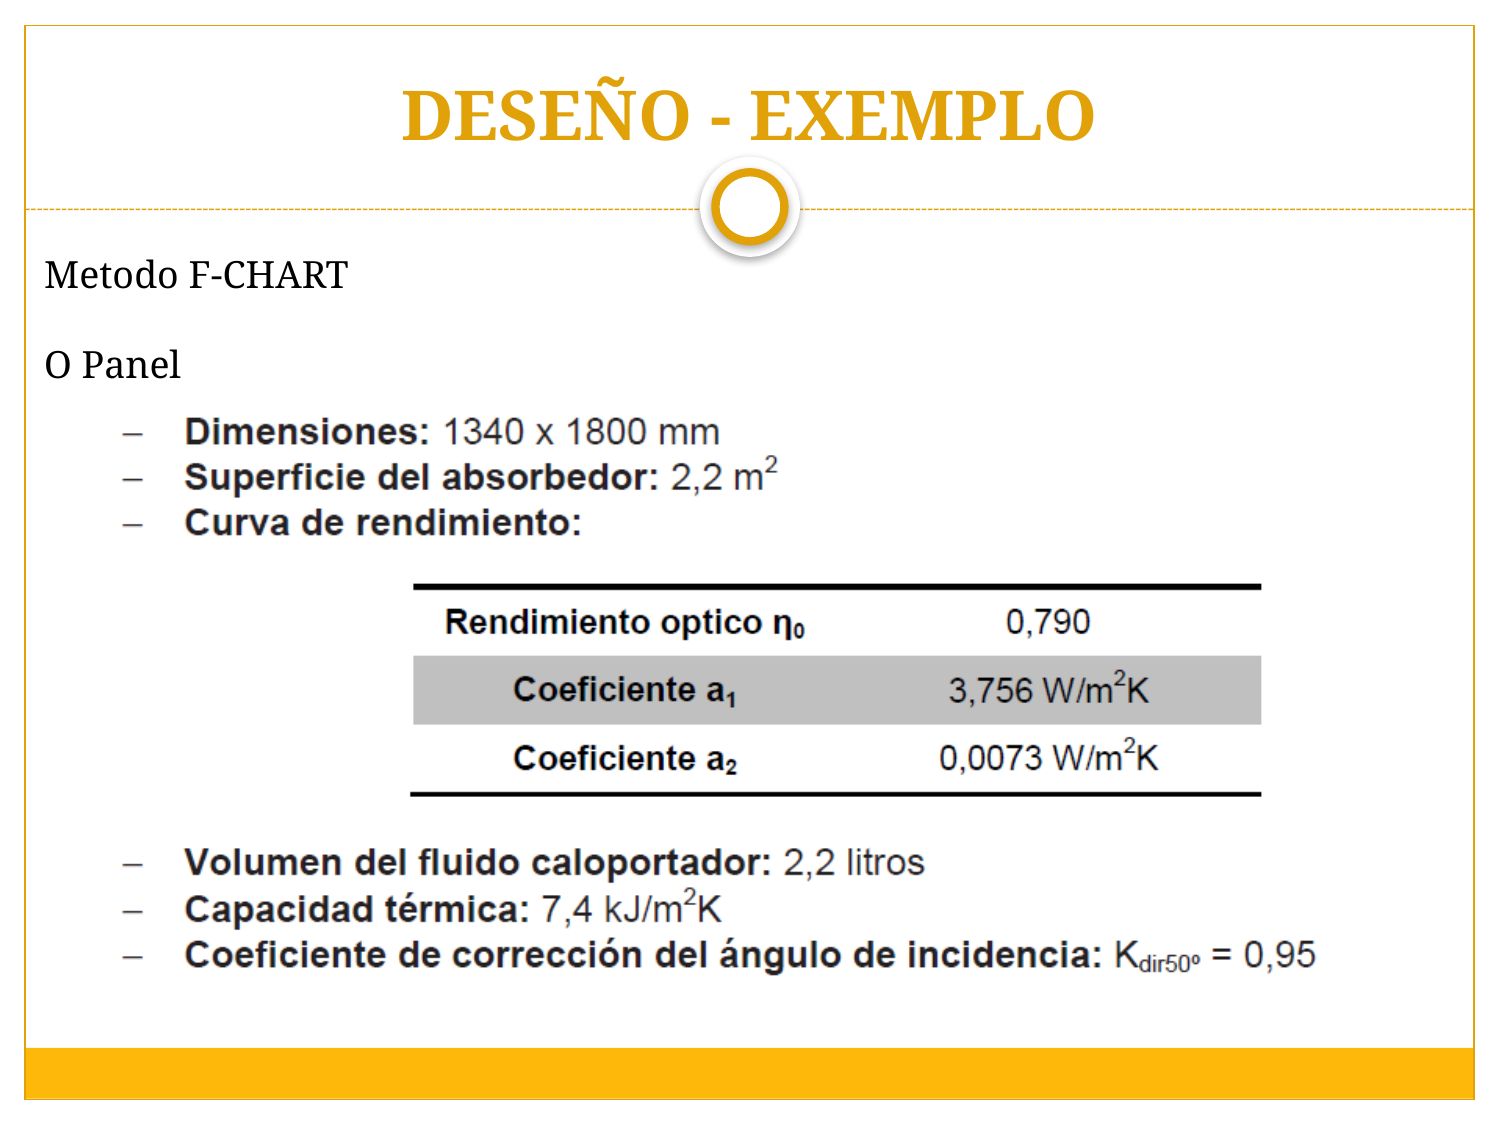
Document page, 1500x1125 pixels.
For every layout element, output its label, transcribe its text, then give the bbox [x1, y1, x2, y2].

title DESEÑO - EXEMPLO [49, 37, 1450, 162]
picture [107, 382, 1393, 988]
text_box Metodo F-CHART O Panel [29, 243, 1459, 394]
